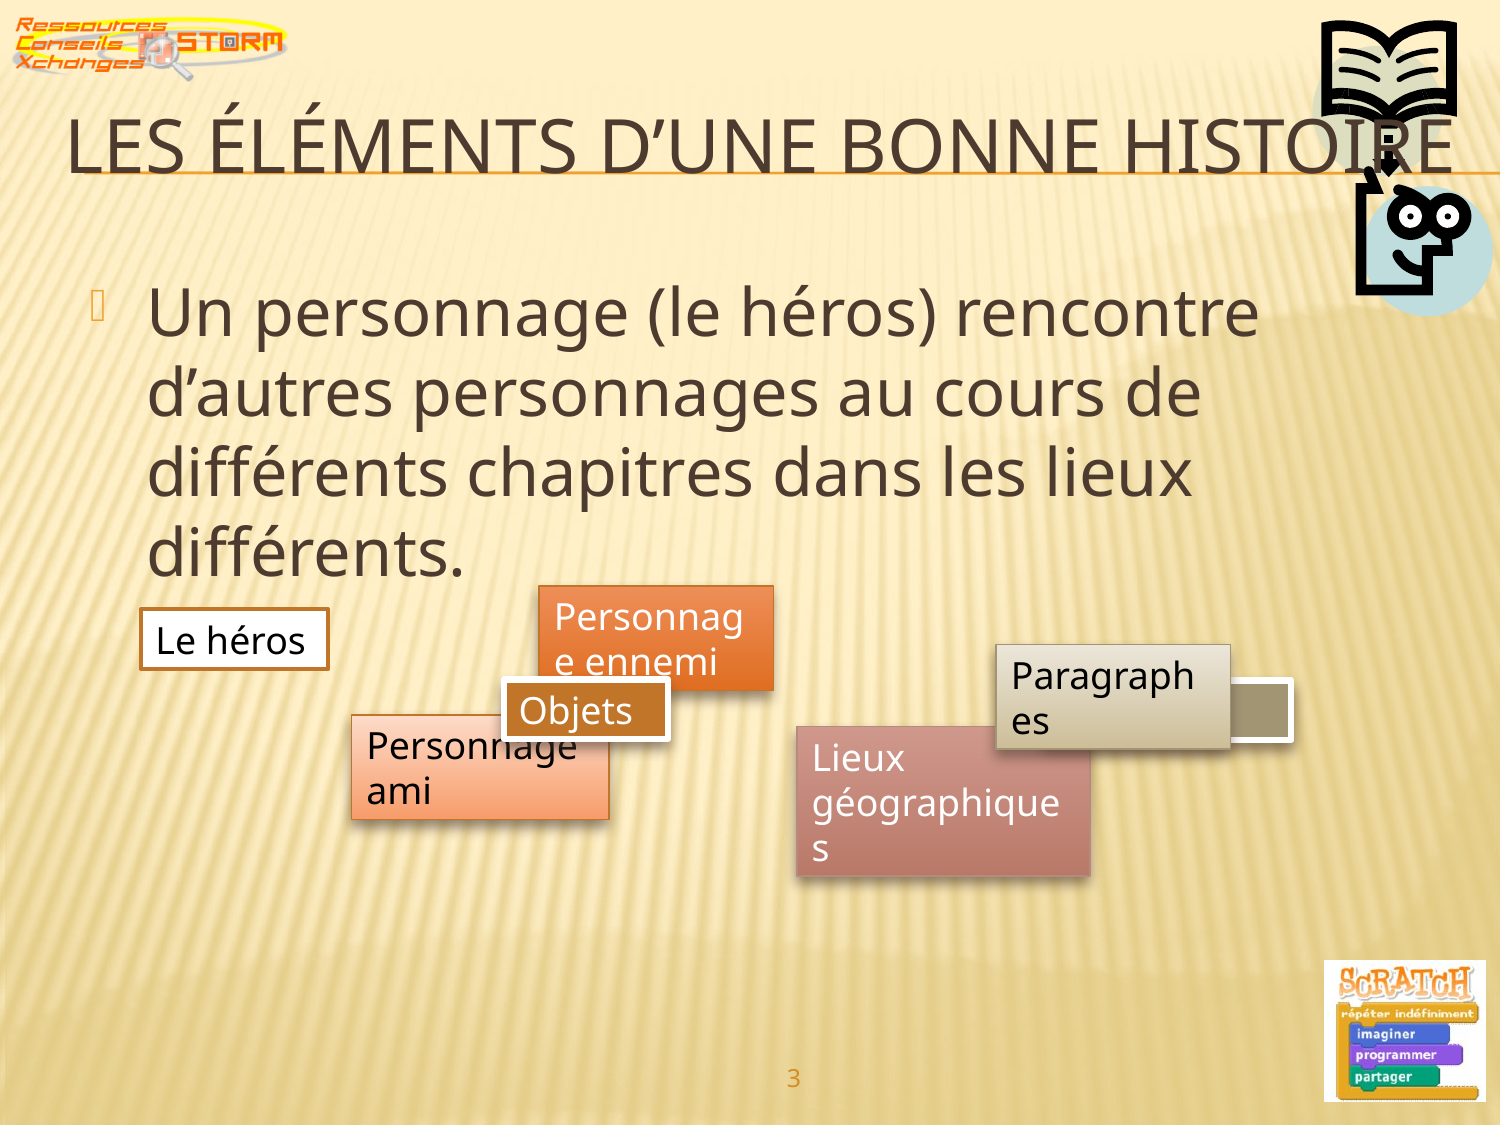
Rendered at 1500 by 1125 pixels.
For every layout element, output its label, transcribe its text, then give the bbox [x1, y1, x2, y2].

title Les éléments d’une bonne histoire [50, 75, 1302, 213]
picture [11, 14, 293, 82]
picture [1324, 960, 1486, 1102]
picture [1312, 19, 1494, 317]
text_box Le héros [139, 607, 330, 671]
text_box Paragraphes [995, 644, 1231, 750]
list Un personnage (le héros) rencontre d’autres personnages au cours de différents chapitres dans les lieux différents. [75, 262, 1425, 575]
text_box Lieux géographiques [796, 726, 1091, 877]
text_box Personnage ennemi [538, 585, 774, 691]
slide_number 3 [691, 1054, 816, 1096]
text_box Objets [501, 676, 671, 742]
text_box Chapitres [1240, 677, 1294, 743]
text_box Personnage ami [351, 714, 610, 820]
